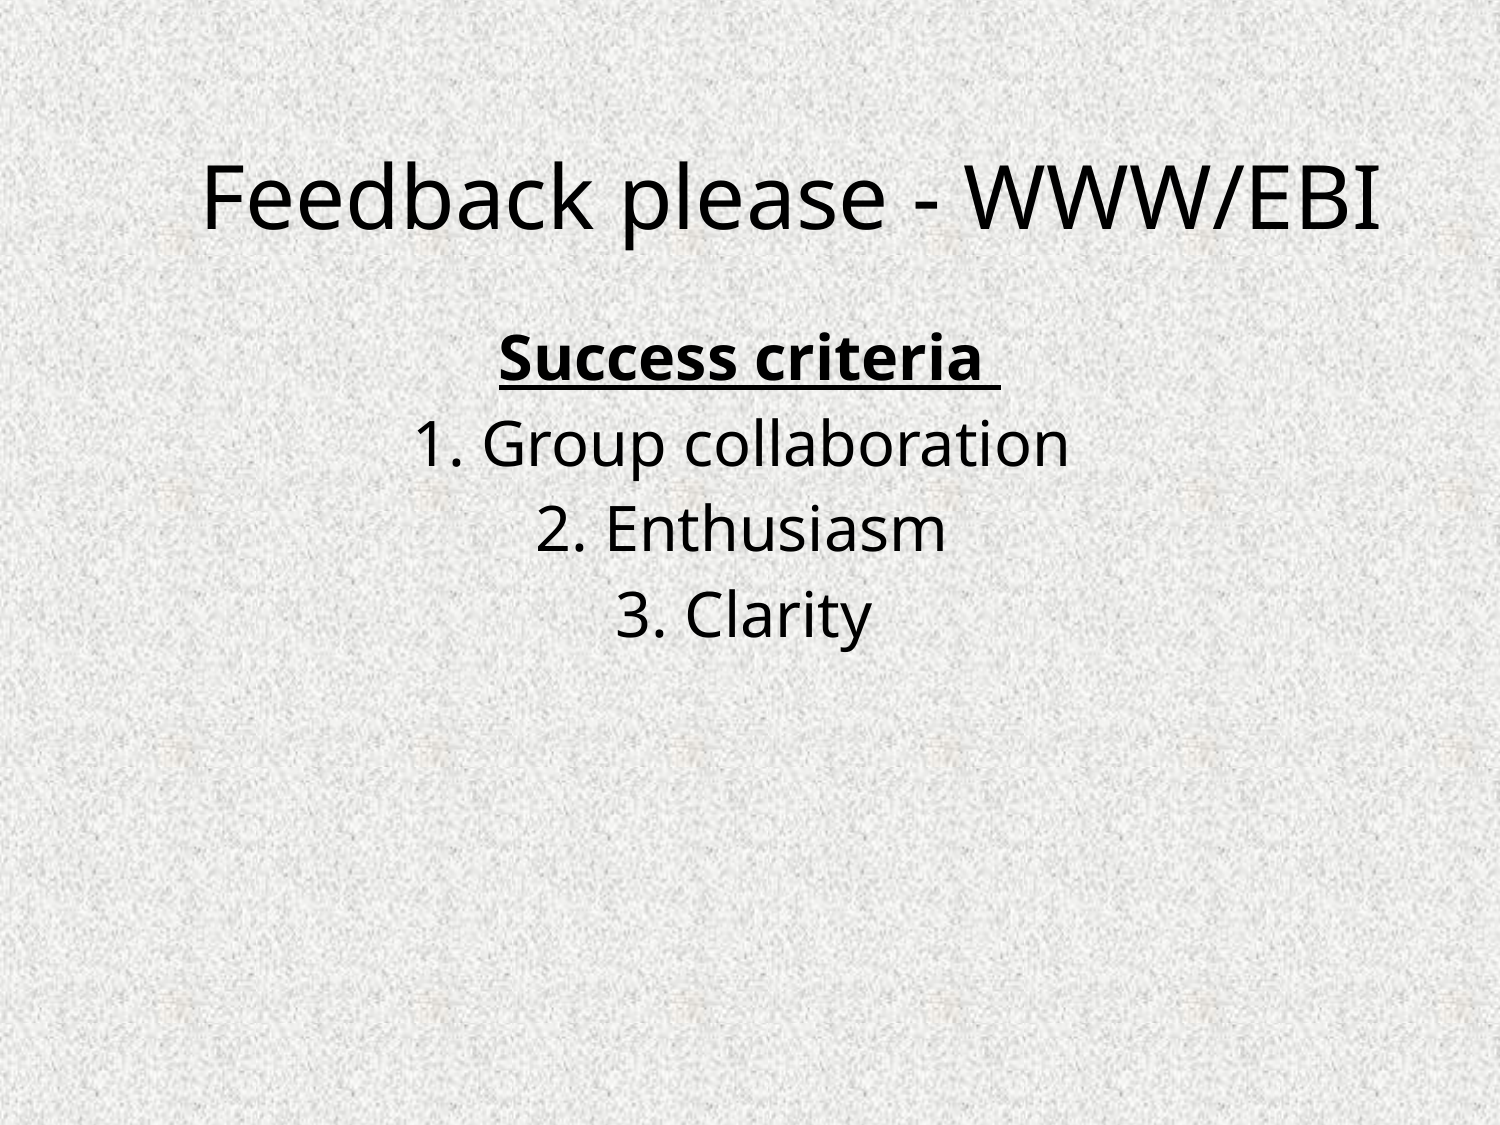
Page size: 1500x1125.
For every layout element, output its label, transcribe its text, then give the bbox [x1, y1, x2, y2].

subtitle Success criteria 1. Group collaboration 2. Enthusiasm 3. Clarity [185, 309, 1315, 716]
picture [0, 0, 1500, 1125]
title Feedback please - WWW/EBI [165, 72, 1442, 316]
